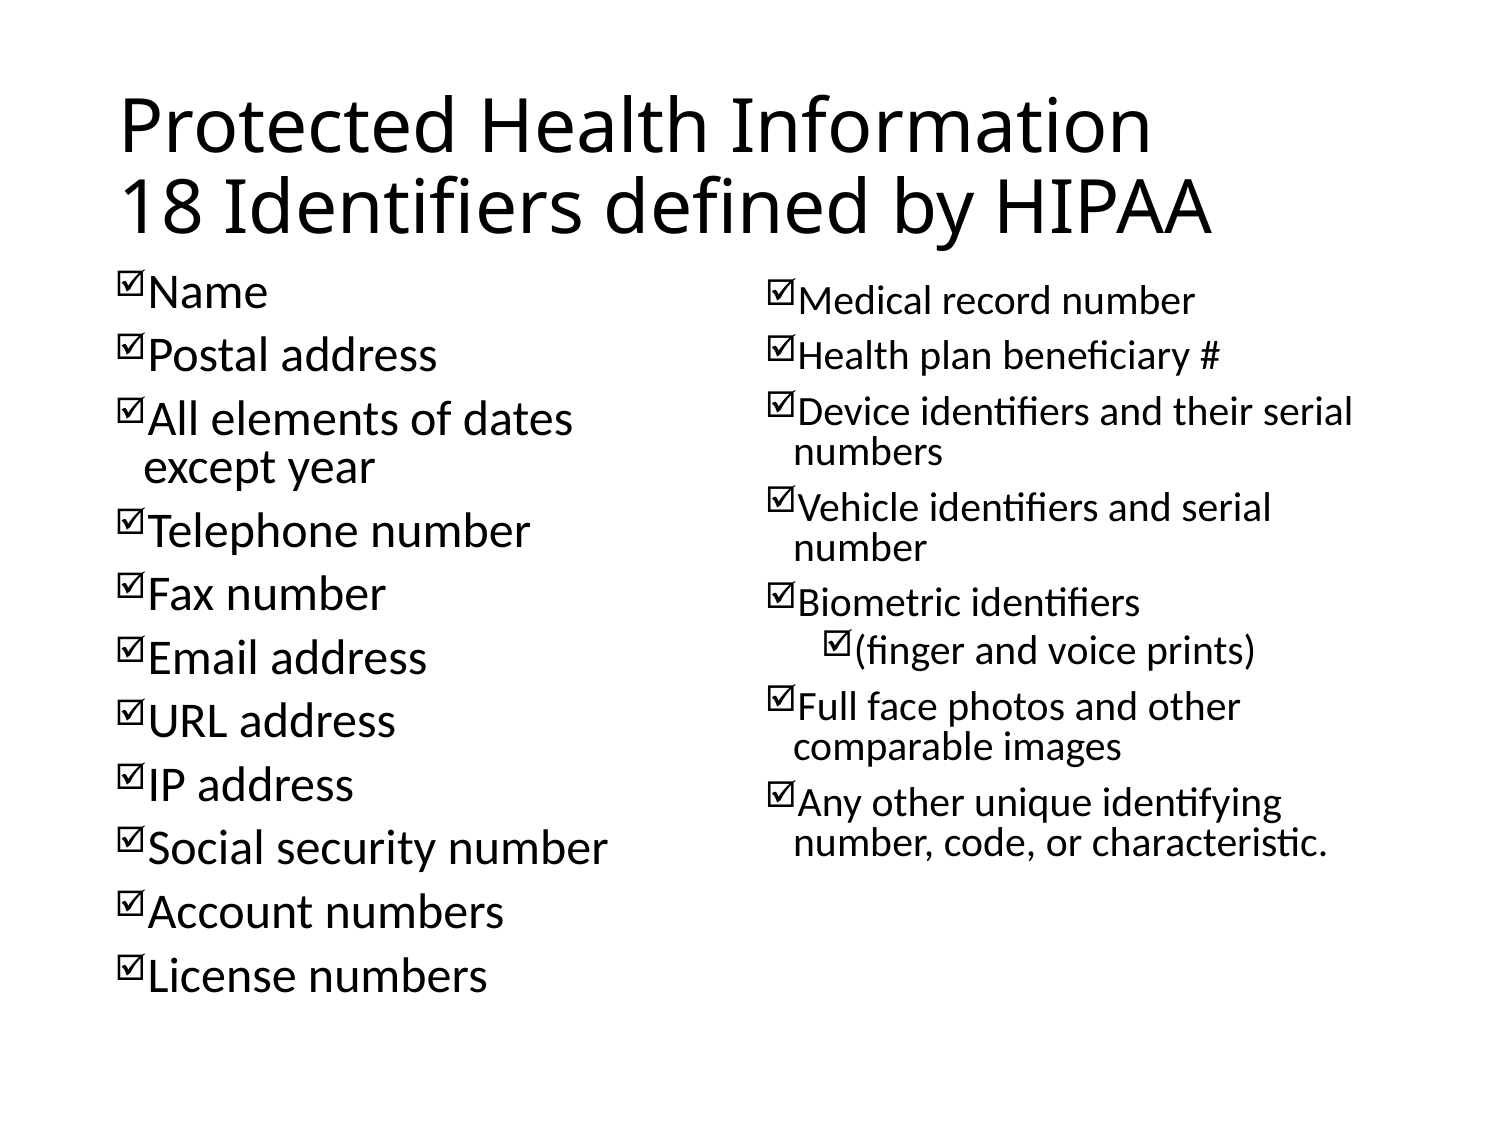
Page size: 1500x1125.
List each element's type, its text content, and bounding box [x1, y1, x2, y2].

list Medical record number Health plan beneficiary # Device identifiers and their serial numbers Vehicle identifiers and serial number Biometric identifiers (finger and voice prints) Full face photos and other comparable images Any other unique identifying number, code, or characteristic. [750, 275, 1372, 883]
title Protected Health Information 18 Identifiers defined by HIPAA [103, 59, 1397, 278]
list Name Postal address All elements of dates except year Telephone number Fax number Email address URL address IP address Social security number Account numbers License numbers [99, 262, 722, 1058]
